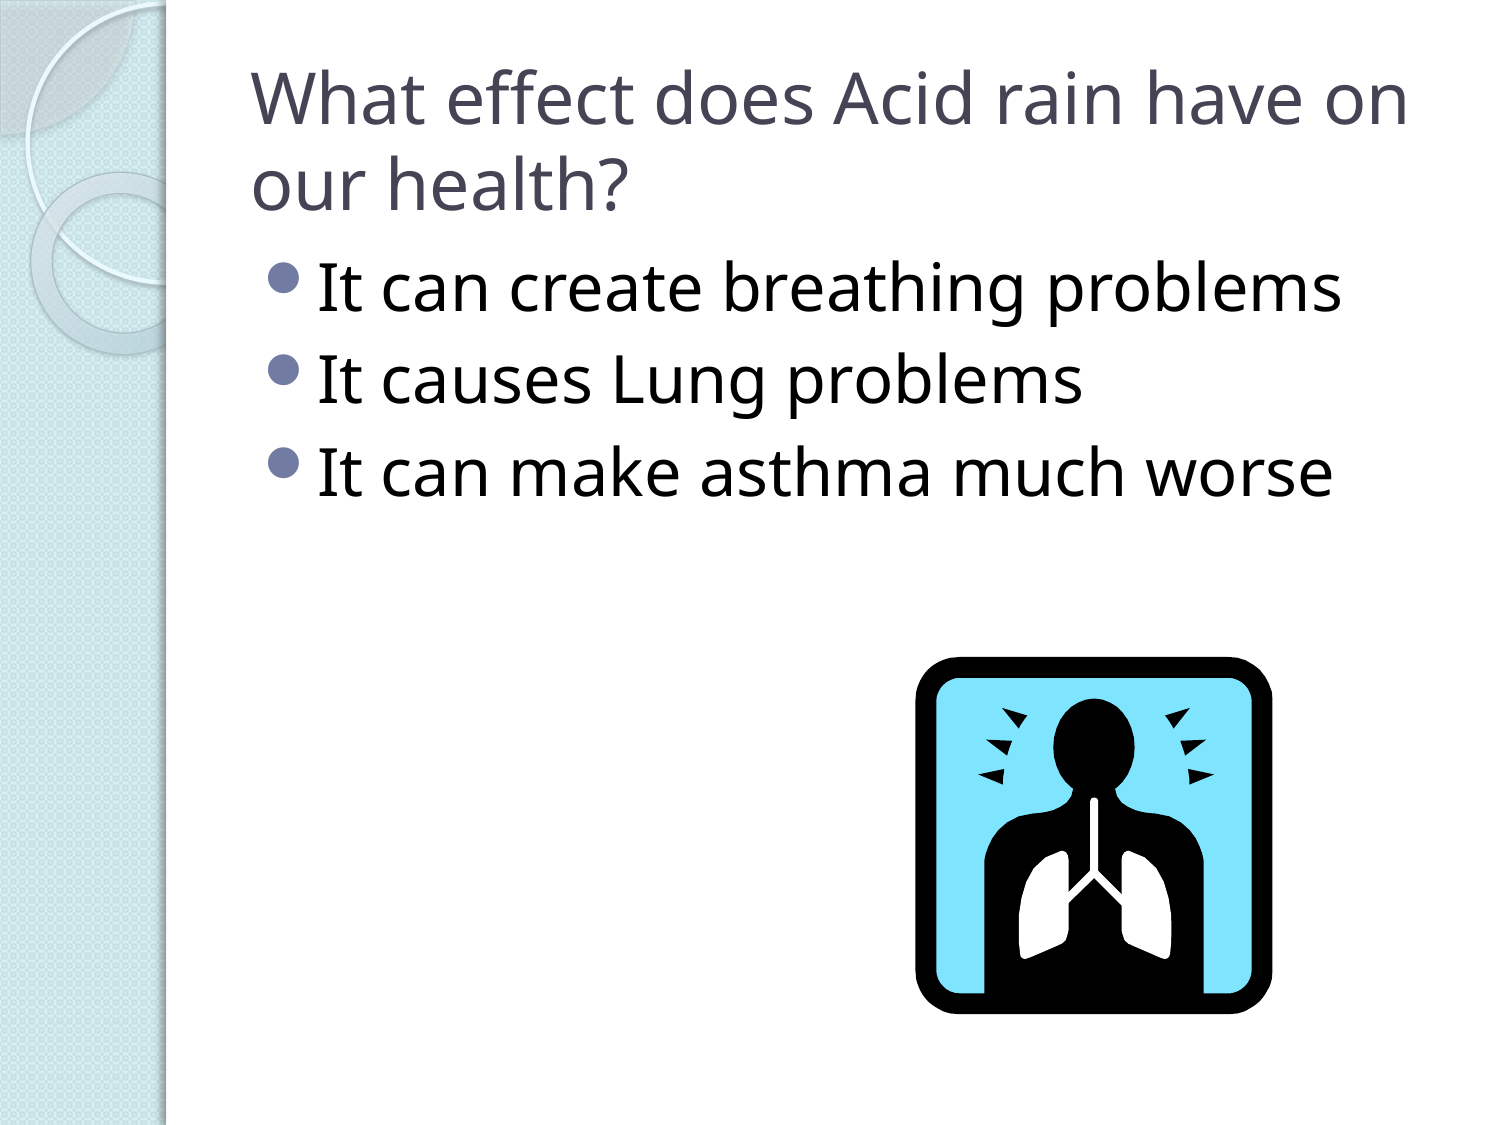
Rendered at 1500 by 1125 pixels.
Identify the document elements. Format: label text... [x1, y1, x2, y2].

list It can create breathing problems It causes Lung problems It can make asthma much worse [235, 237, 1466, 1025]
title What effect does Acid rain have on our health? [235, 45, 1466, 233]
picture [915, 656, 1273, 1015]
